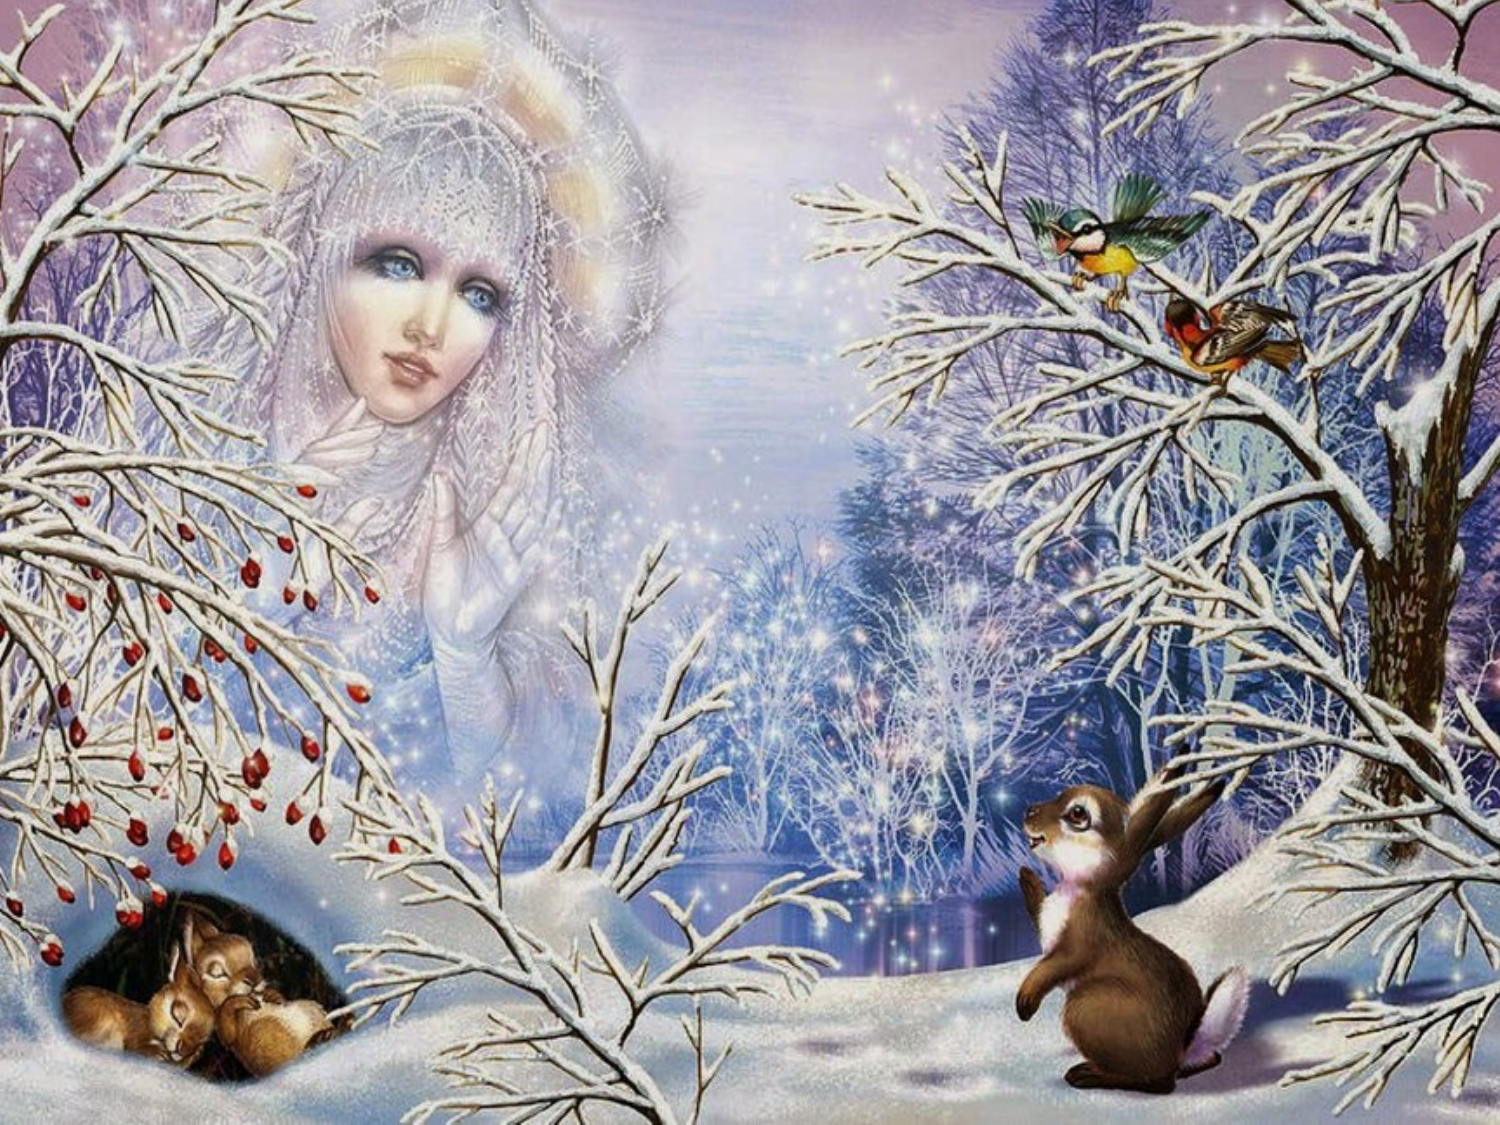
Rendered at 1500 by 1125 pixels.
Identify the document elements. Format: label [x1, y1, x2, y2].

list [0, 0, 1500, 1125]
